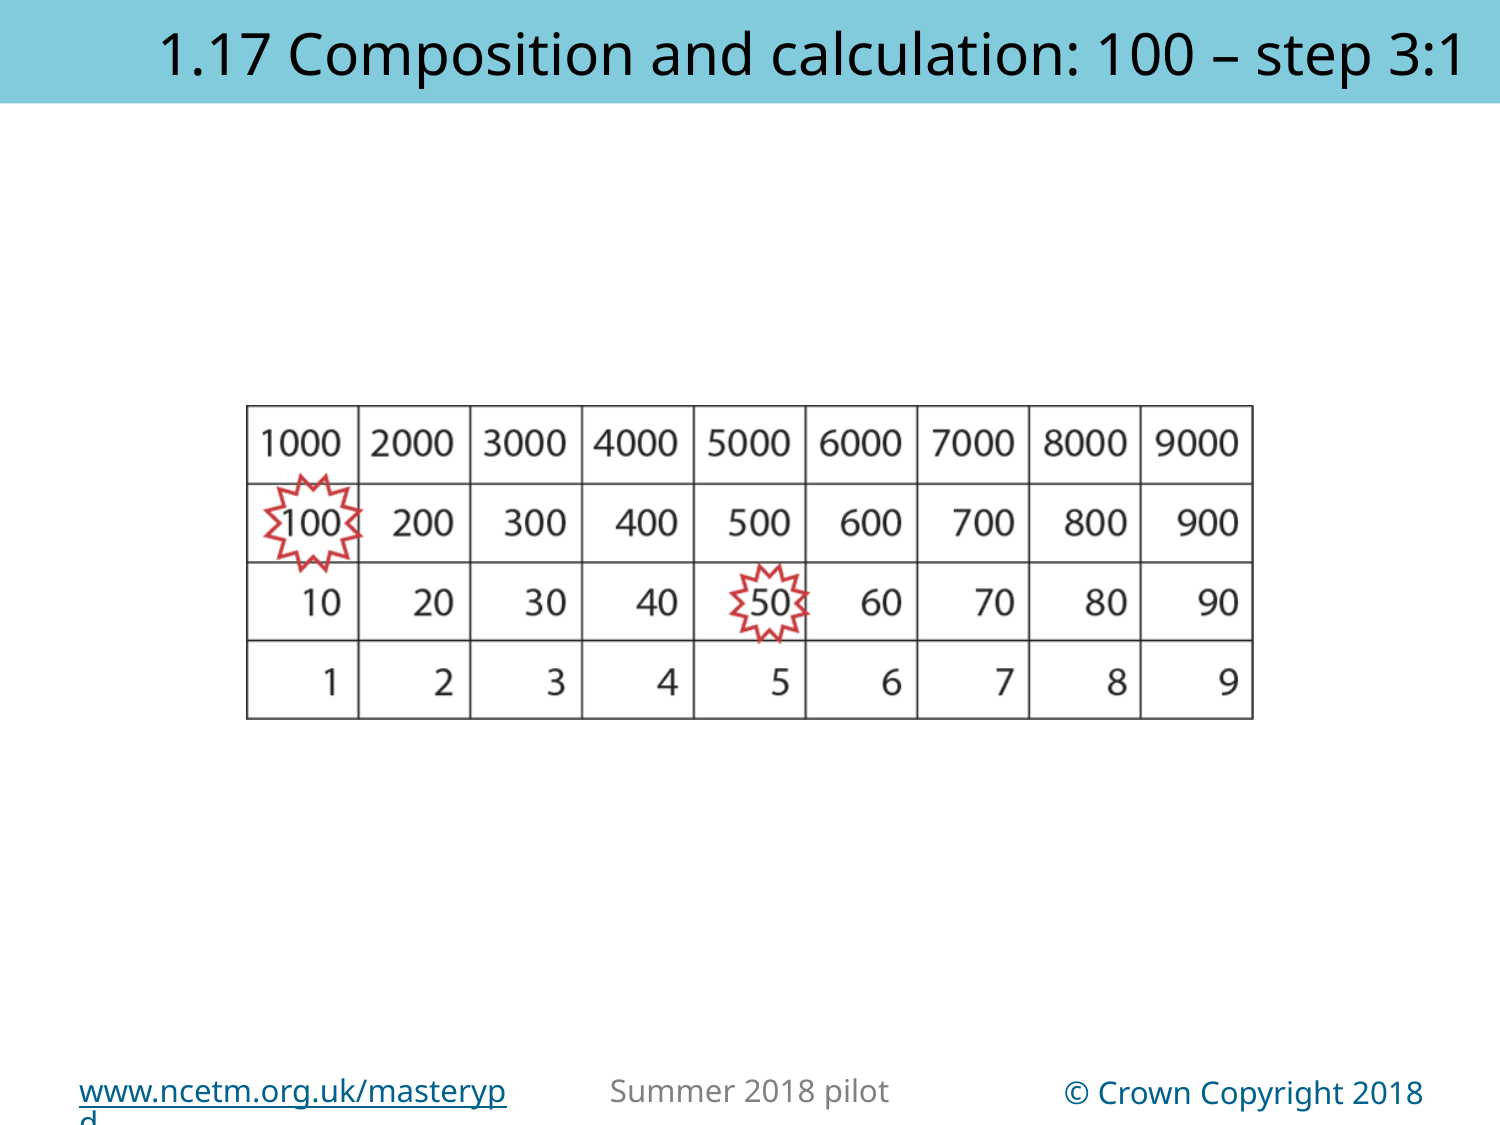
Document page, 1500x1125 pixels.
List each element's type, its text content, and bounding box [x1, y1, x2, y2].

list 1.17 Composition and calculation: 100 – step 3:1 [0, 0, 1500, 104]
picture [246, 405, 1254, 720]
